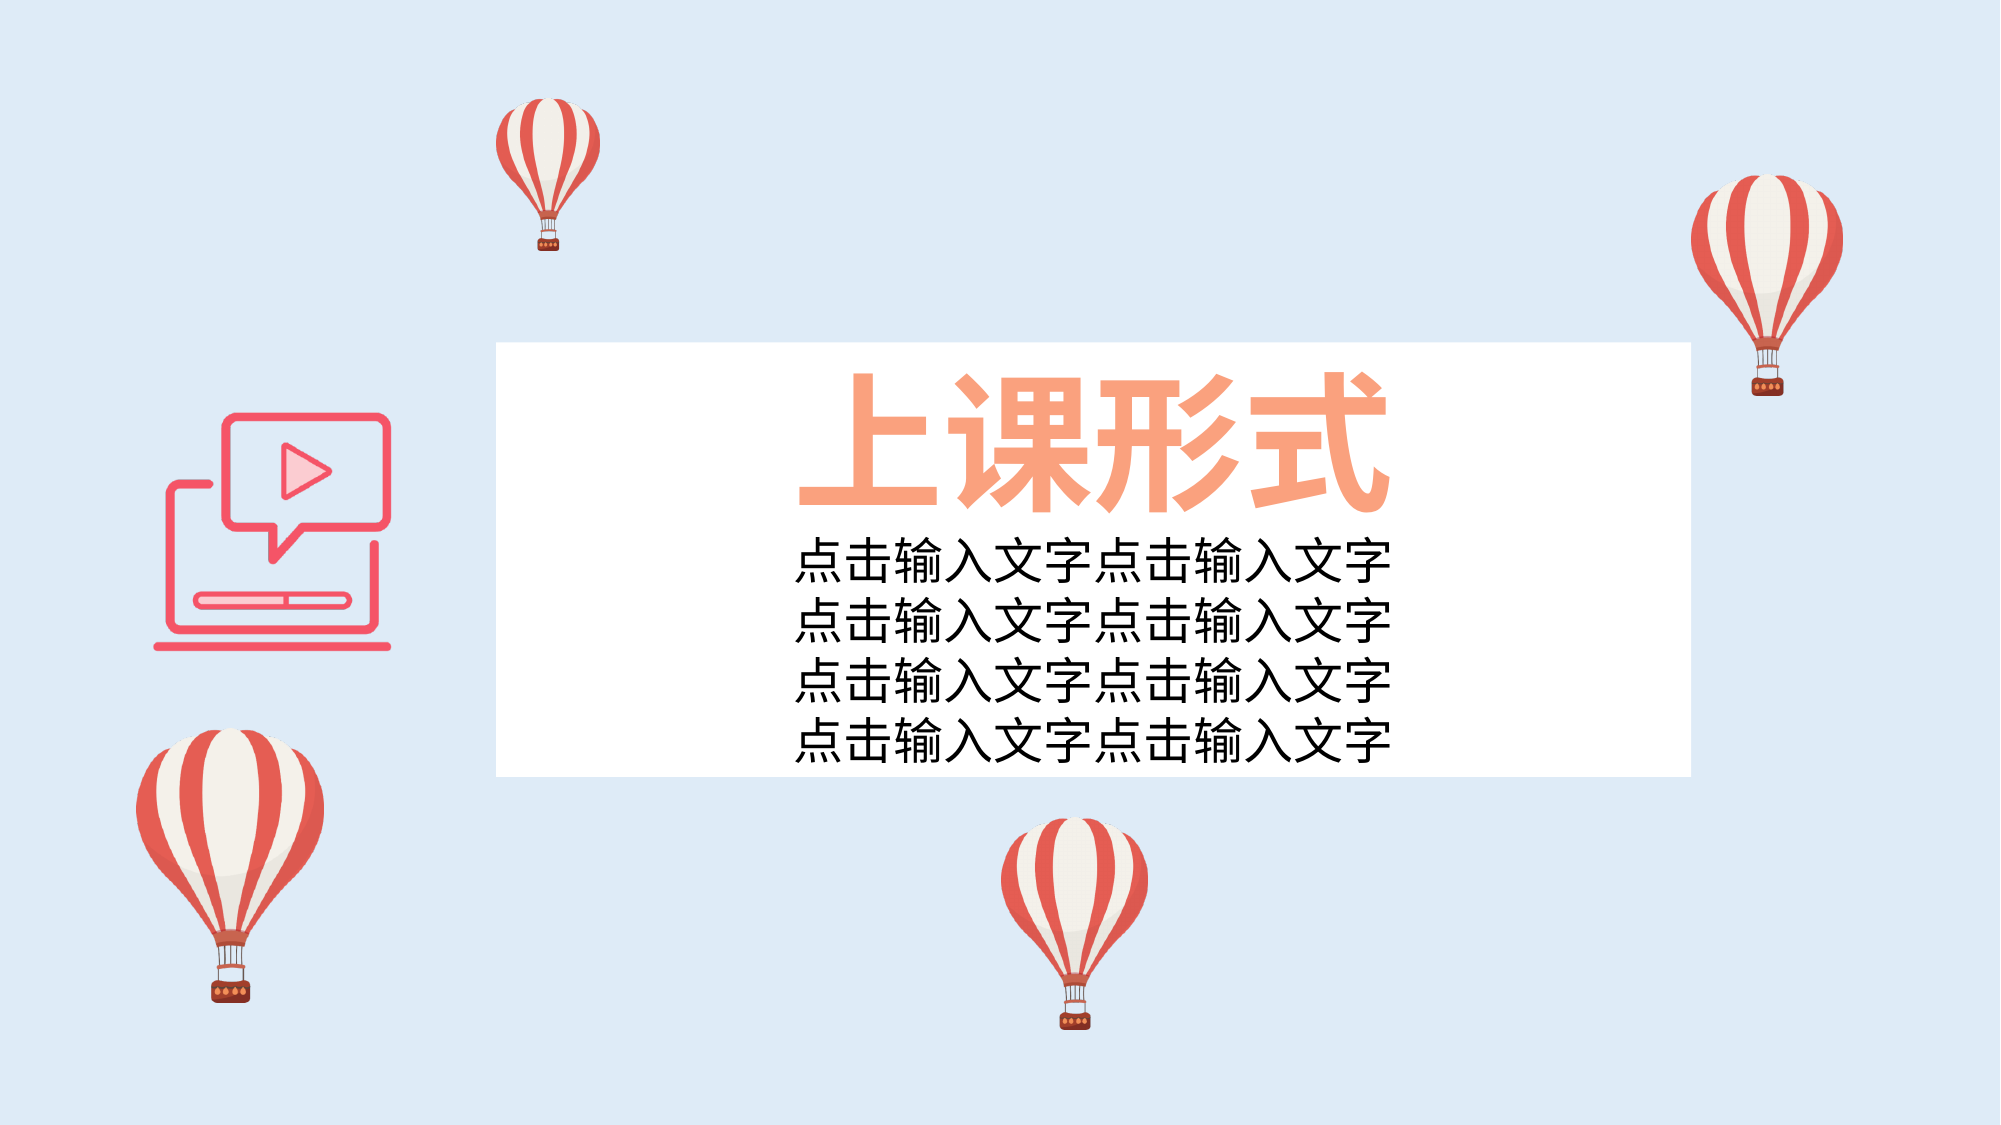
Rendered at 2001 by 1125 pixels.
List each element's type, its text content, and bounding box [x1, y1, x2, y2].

picture [1691, 174, 1843, 396]
picture [1001, 817, 1148, 1031]
picture [136, 395, 408, 668]
text_box 上课形式 点击输入文字点击输入文字 点击输入文字点击输入文字 点击输入文字点击输入文字 点击输入文字点击输入文字 [496, 342, 1692, 777]
picture [496, 98, 600, 251]
picture [136, 728, 324, 1003]
